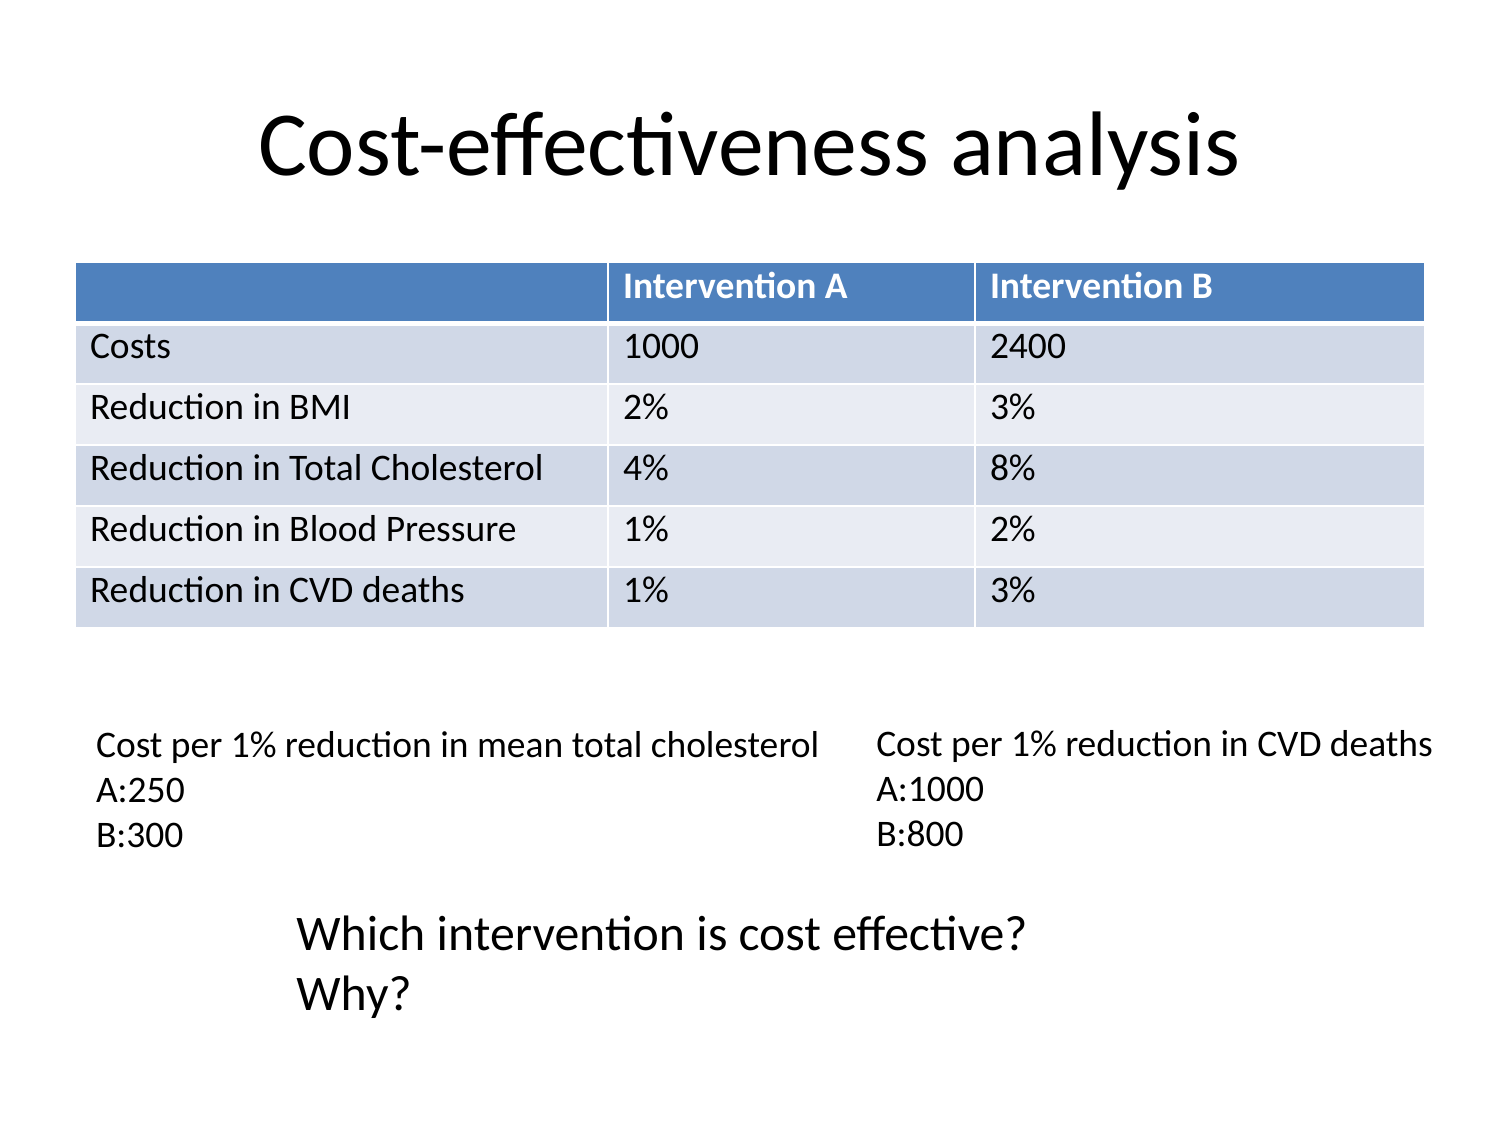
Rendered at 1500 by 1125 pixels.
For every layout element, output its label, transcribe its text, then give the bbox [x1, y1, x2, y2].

table_header Intervention A [609, 263, 974, 321]
text_box Cost per 1% reduction in CVD deaths A:1000 B:800 [861, 711, 1449, 861]
table_cell Costs [76, 326, 607, 383]
title Cost-effectiveness analysis [75, 45, 1425, 233]
table_cell Reduction in BMI [76, 385, 607, 444]
text_box Which intervention is cost effective? Why? [281, 893, 1044, 1028]
table_cell 1000 [609, 326, 974, 383]
table_cell 2400 [976, 326, 1424, 383]
table_cell 8% [976, 446, 1424, 505]
table_cell 2% [976, 507, 1424, 566]
text_box Cost per 1% reduction in mean total cholesterol A:250 B:300 [81, 713, 835, 863]
table_cell 4% [609, 446, 974, 505]
table_cell Reduction in Total Cholesterol [76, 446, 607, 505]
table_cell 1% [609, 568, 974, 627]
table_cell 2% [609, 385, 974, 444]
table_cell 3% [976, 385, 1424, 444]
table_cell 3% [976, 568, 1424, 627]
table_cell Reduction in CVD deaths [76, 568, 607, 627]
table_cell Reduction in Blood Pressure [76, 507, 607, 566]
table_header Intervention B [976, 263, 1424, 321]
table_header [76, 263, 607, 321]
table_cell 1% [609, 507, 974, 566]
